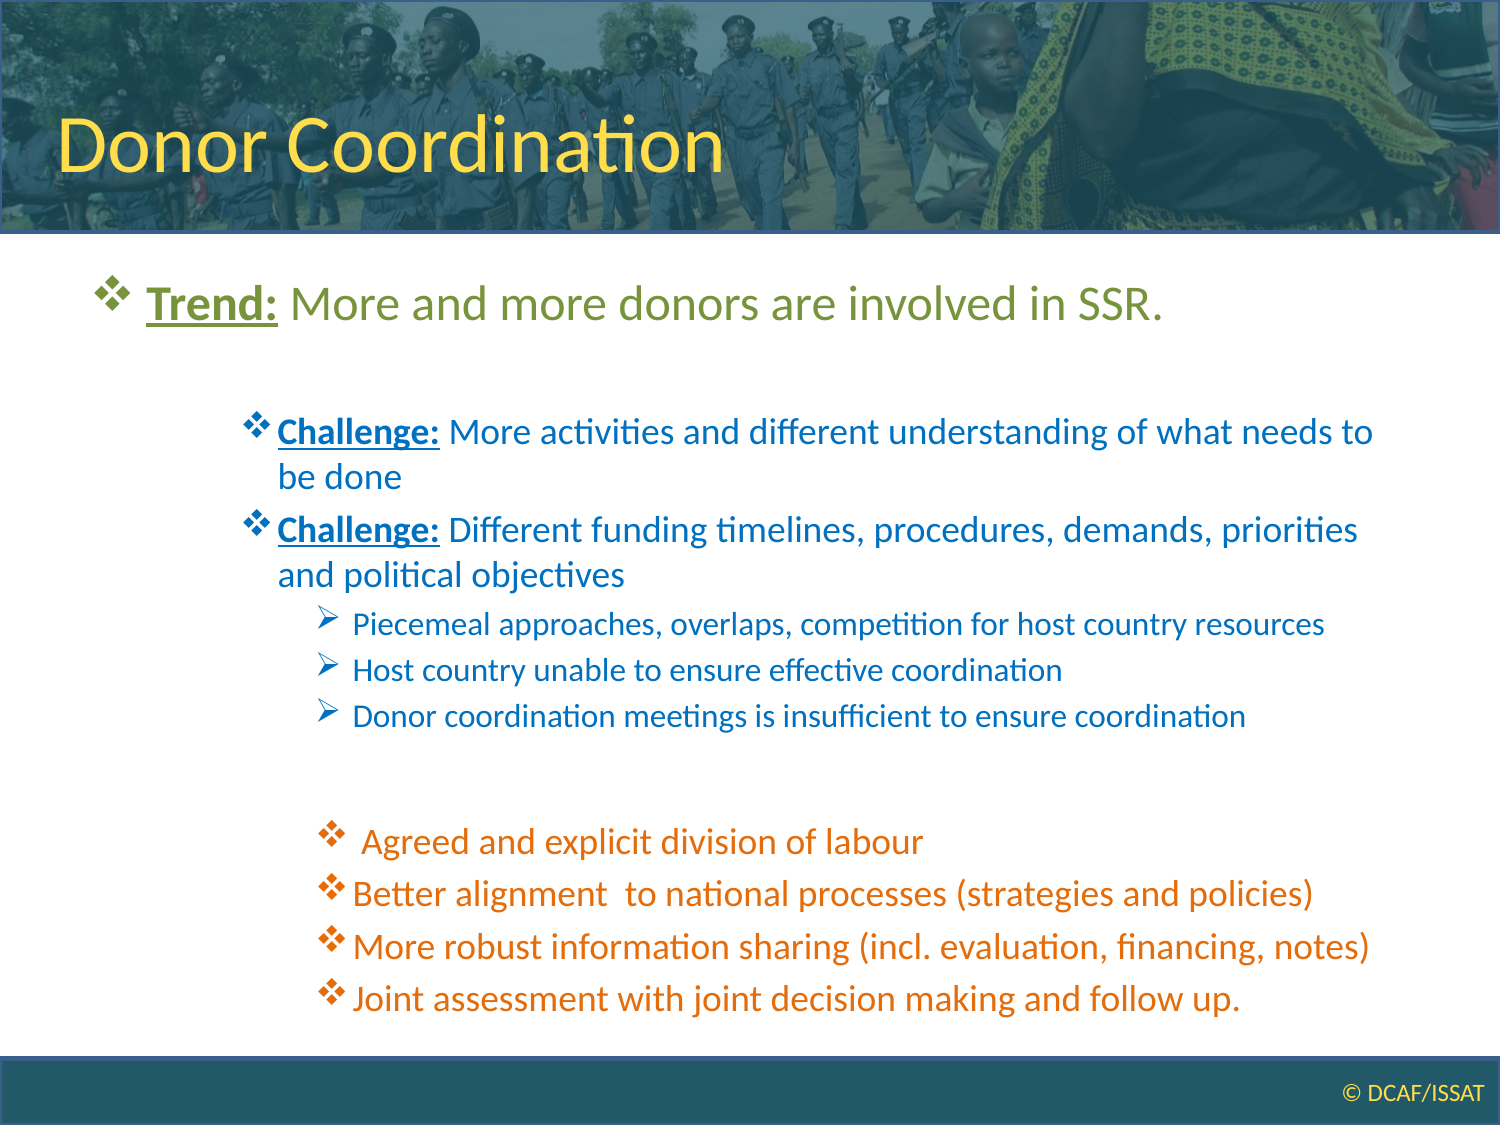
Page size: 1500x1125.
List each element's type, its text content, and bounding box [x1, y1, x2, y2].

list Trend: More and more donors are involved in SSR. Challenge: More activities and different understanding of what needs to be done Challenge: Different funding timelines, procedures, demands, priorities and political objectives Piecemeal approaches, overlaps, competition for host country resources Host country unable to ensure effective coordination Donor coordination meetings is insufficient to ensure coordination Agreed and explicit division of labour Better alignment to national processes (strategies and policies) More robust information sharing (incl. evaluation, financing, notes) Joint assessment with joint decision making and follow up. [74, 262, 1426, 1083]
title Donor Coordination [41, 45, 1459, 233]
